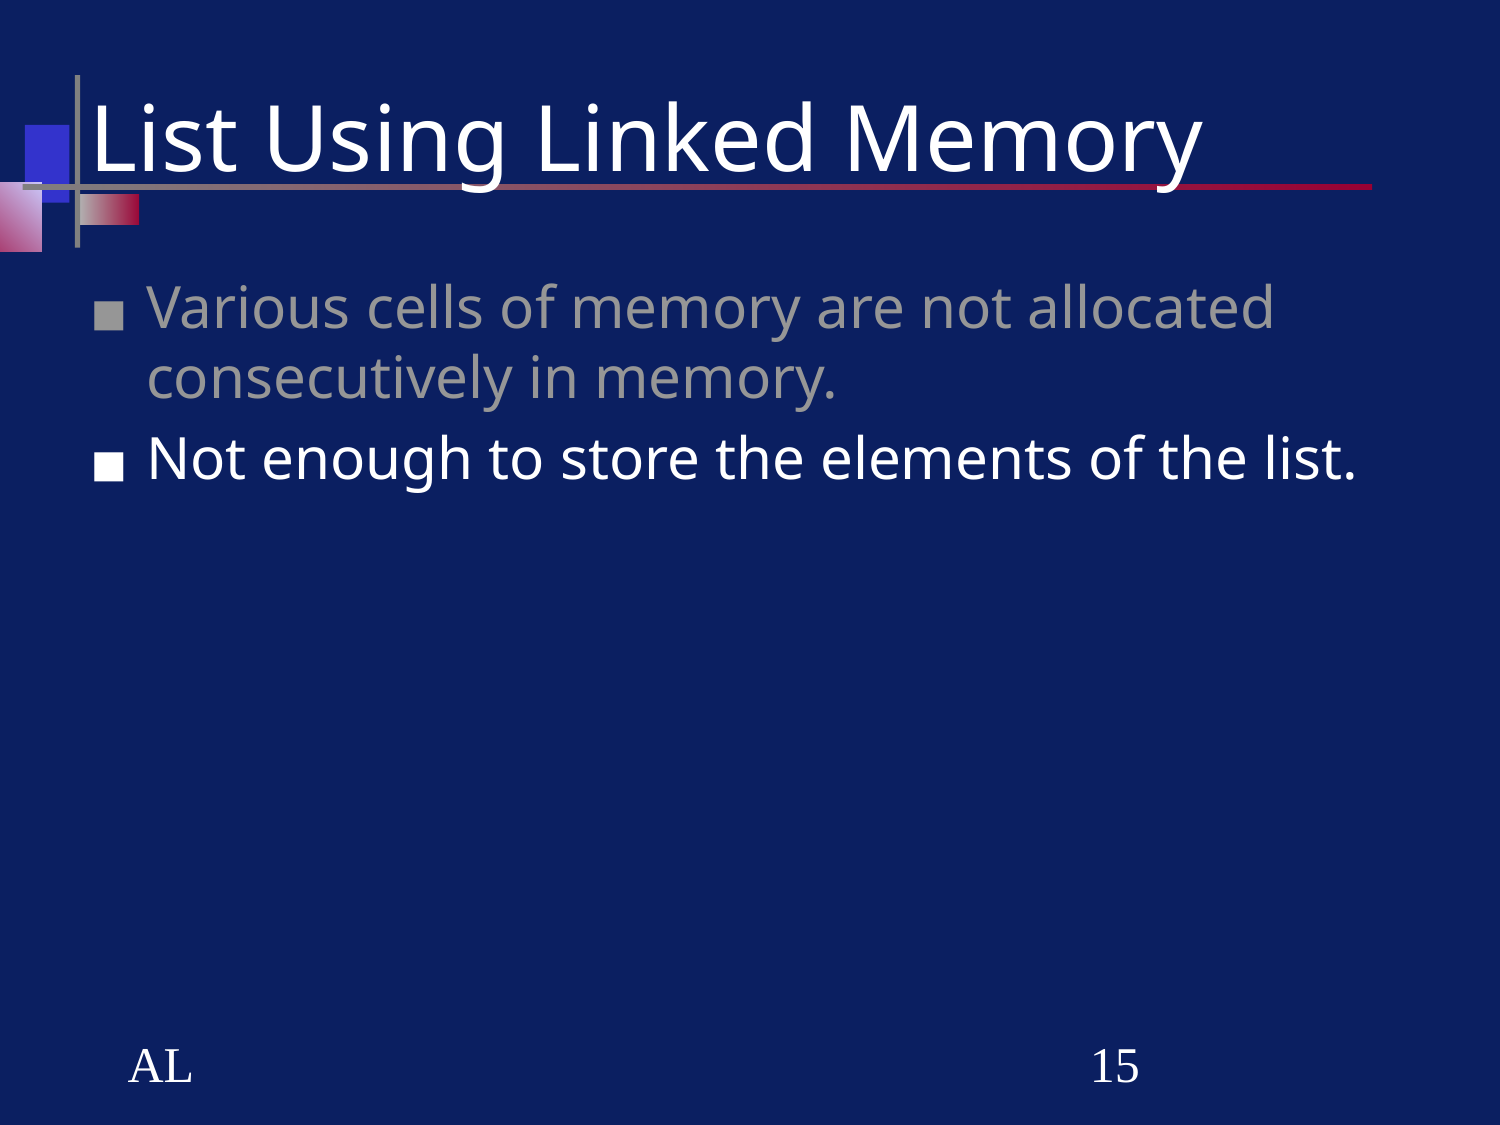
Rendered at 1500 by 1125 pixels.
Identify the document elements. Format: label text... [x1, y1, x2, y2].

list Various cells of memory are not allocated consecutively in memory. Not enough to store the elements of the list. [74, 262, 1425, 1012]
slide_number AL [112, 1025, 425, 1100]
slide_number ‹#› [1074, 1025, 1388, 1100]
title List Using Linked Memory [74, 59, 1425, 210]
